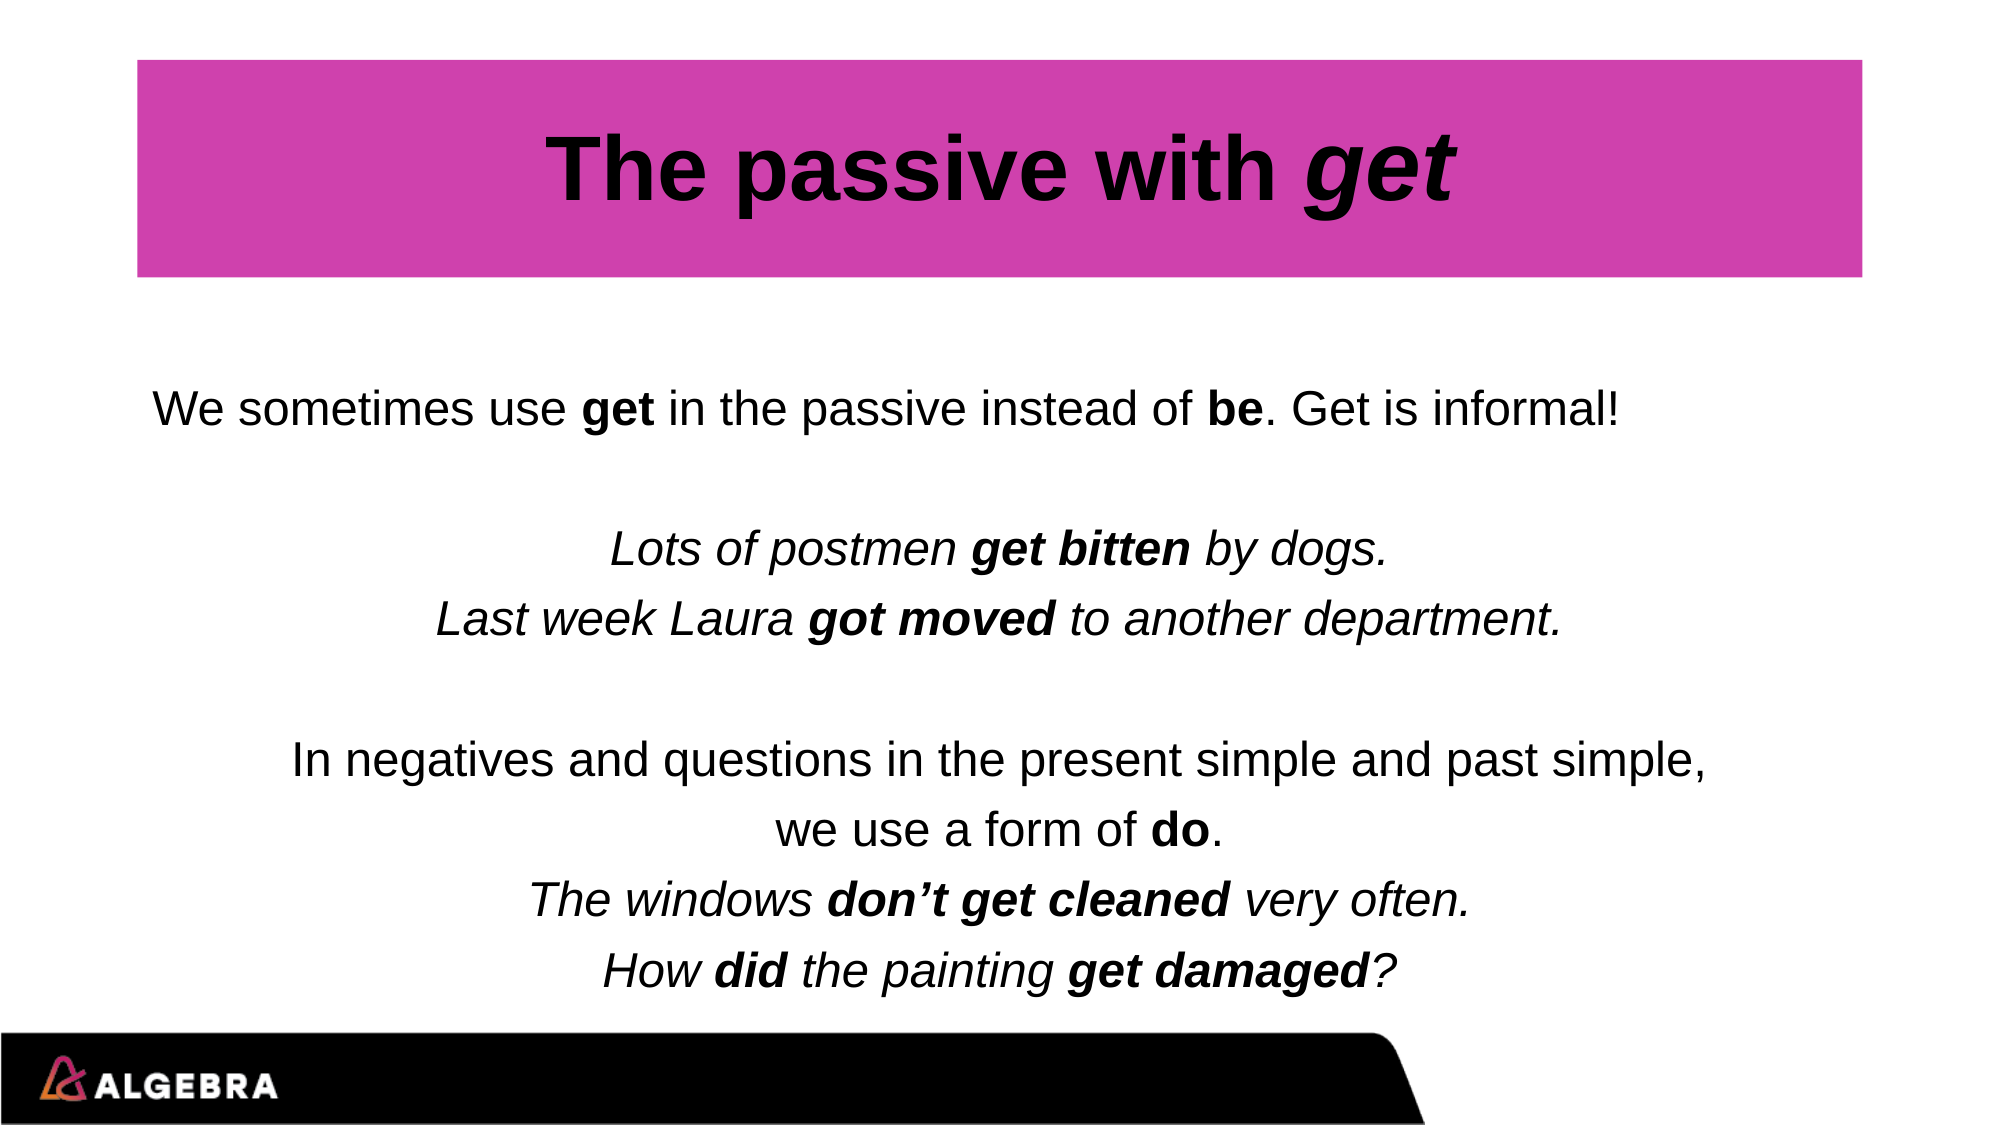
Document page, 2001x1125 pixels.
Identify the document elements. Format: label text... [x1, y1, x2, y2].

list We sometimes use get in the passive instead of be. Get is informal! Lots of postmen get bitten by dogs. Last week Laura got moved to another department. In negatives and questions in the present simple and past simple, we use a form of do. The windows don’t get cleaned very often. How did the painting get damaged? [137, 299, 1863, 1014]
picture [0, 1032, 1425, 1125]
title The passive with get [137, 59, 1863, 278]
